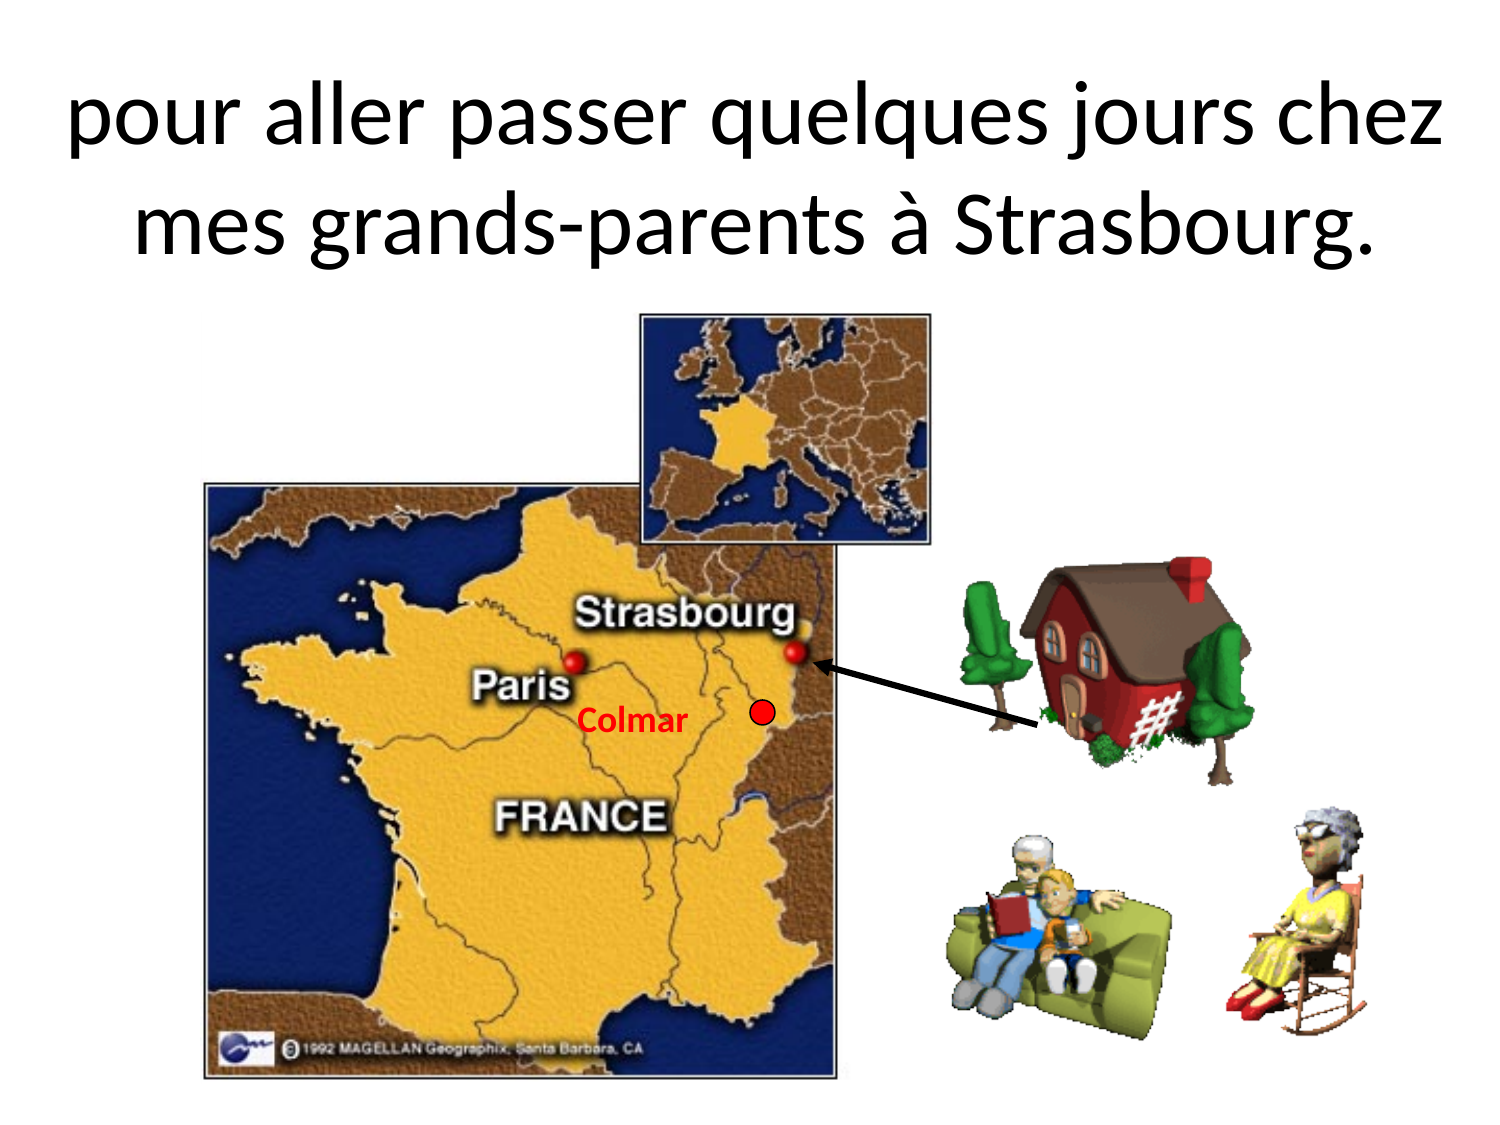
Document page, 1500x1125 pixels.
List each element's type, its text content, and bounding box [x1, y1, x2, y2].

picture [199, 312, 1396, 1084]
title pour aller passer quelques jours chez mes grands-parents à Strasbourg. [50, 37, 1463, 288]
